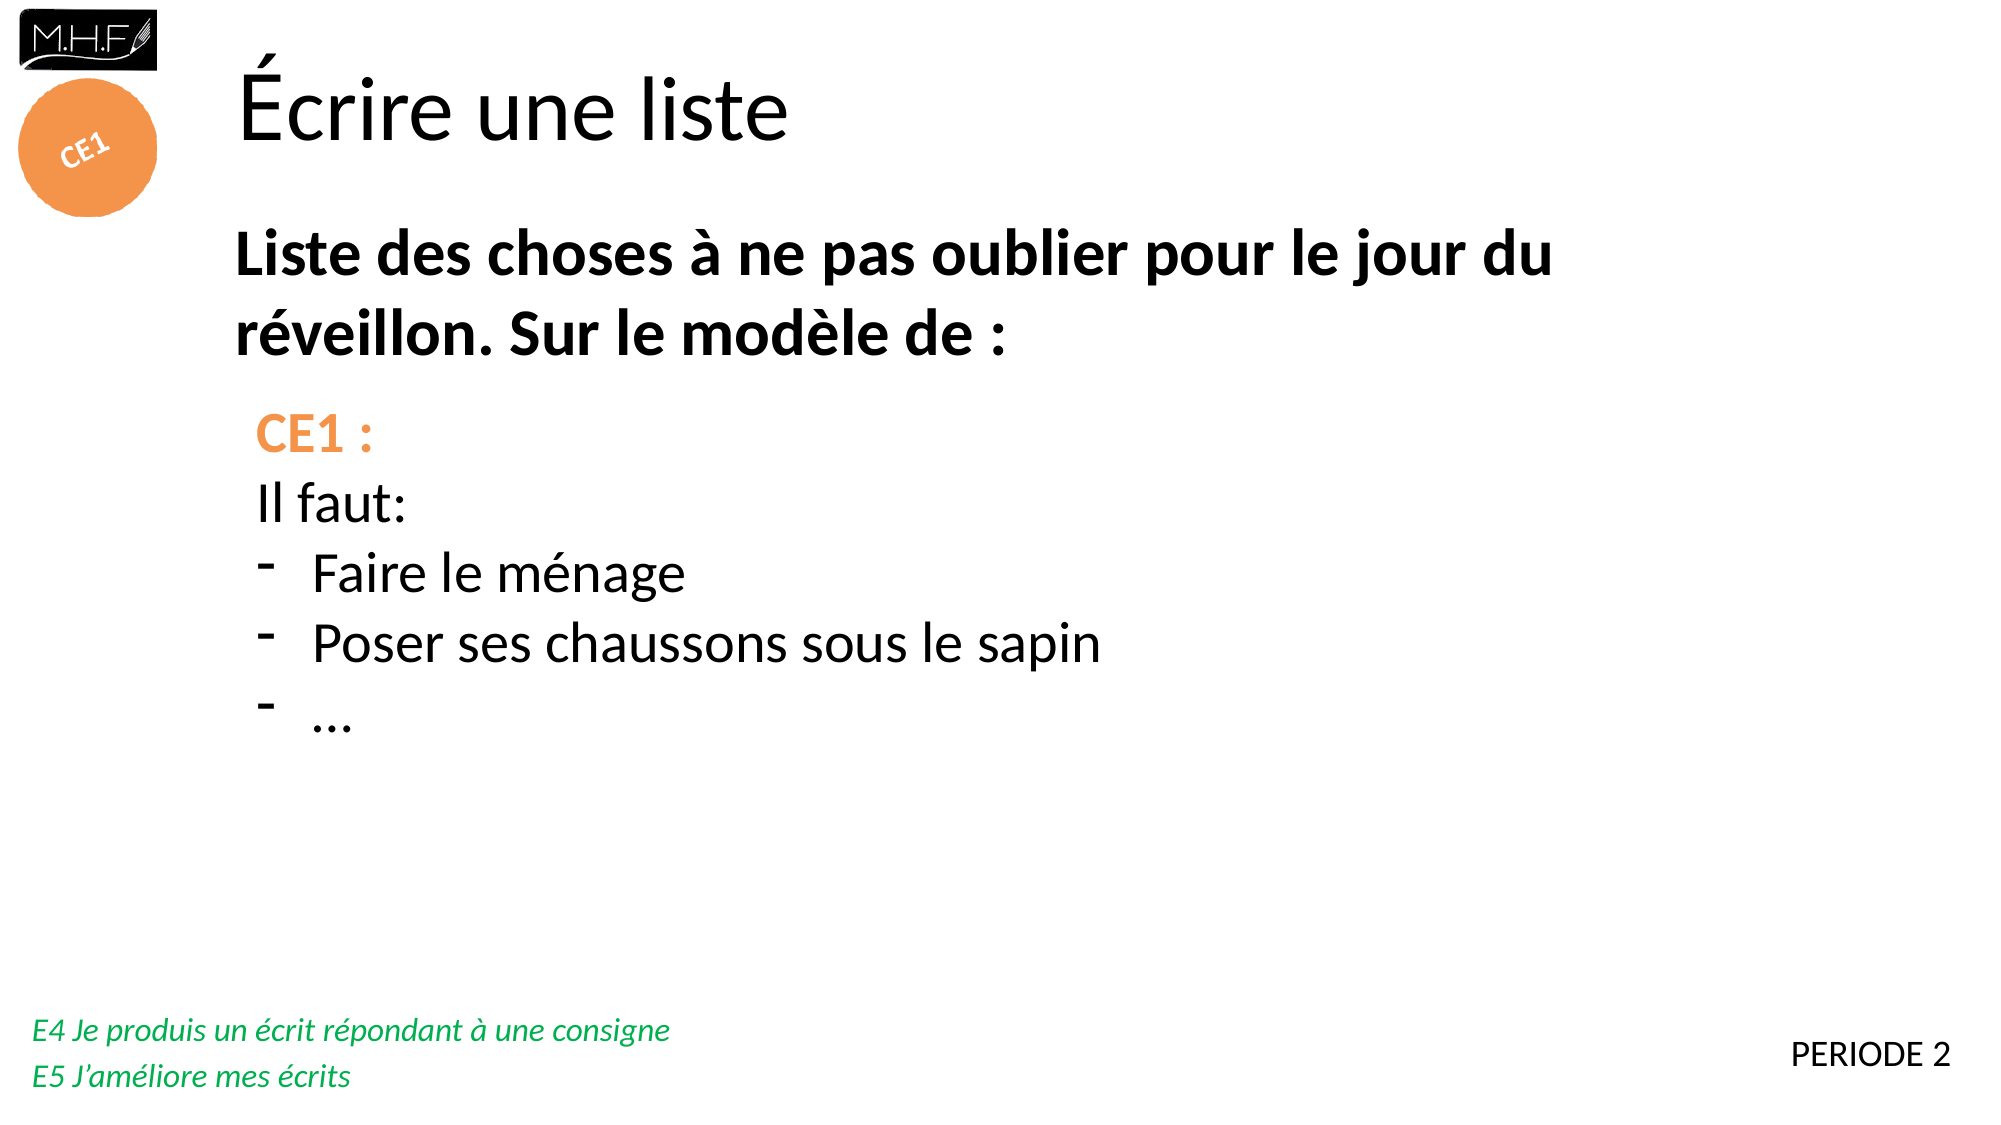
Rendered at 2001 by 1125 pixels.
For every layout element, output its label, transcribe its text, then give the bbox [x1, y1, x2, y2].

picture [16, 7, 157, 74]
picture [18, 78, 157, 218]
text_box Liste des choses à ne pas oublier pour le jour du réveillon. Sur le modèle de : [220, 220, 1829, 427]
text_box PERIODE 2 [1362, 1021, 1967, 1082]
title Écrire une liste [220, 1, 1946, 220]
text_box E4 Je produis un écrit répondant à une consigne E5 J’améliore mes écrits [17, 1000, 1017, 1102]
text_box CE1 : Il faut: Faire le ménage Poser ses chaussons sous le sapin … [241, 386, 1331, 752]
